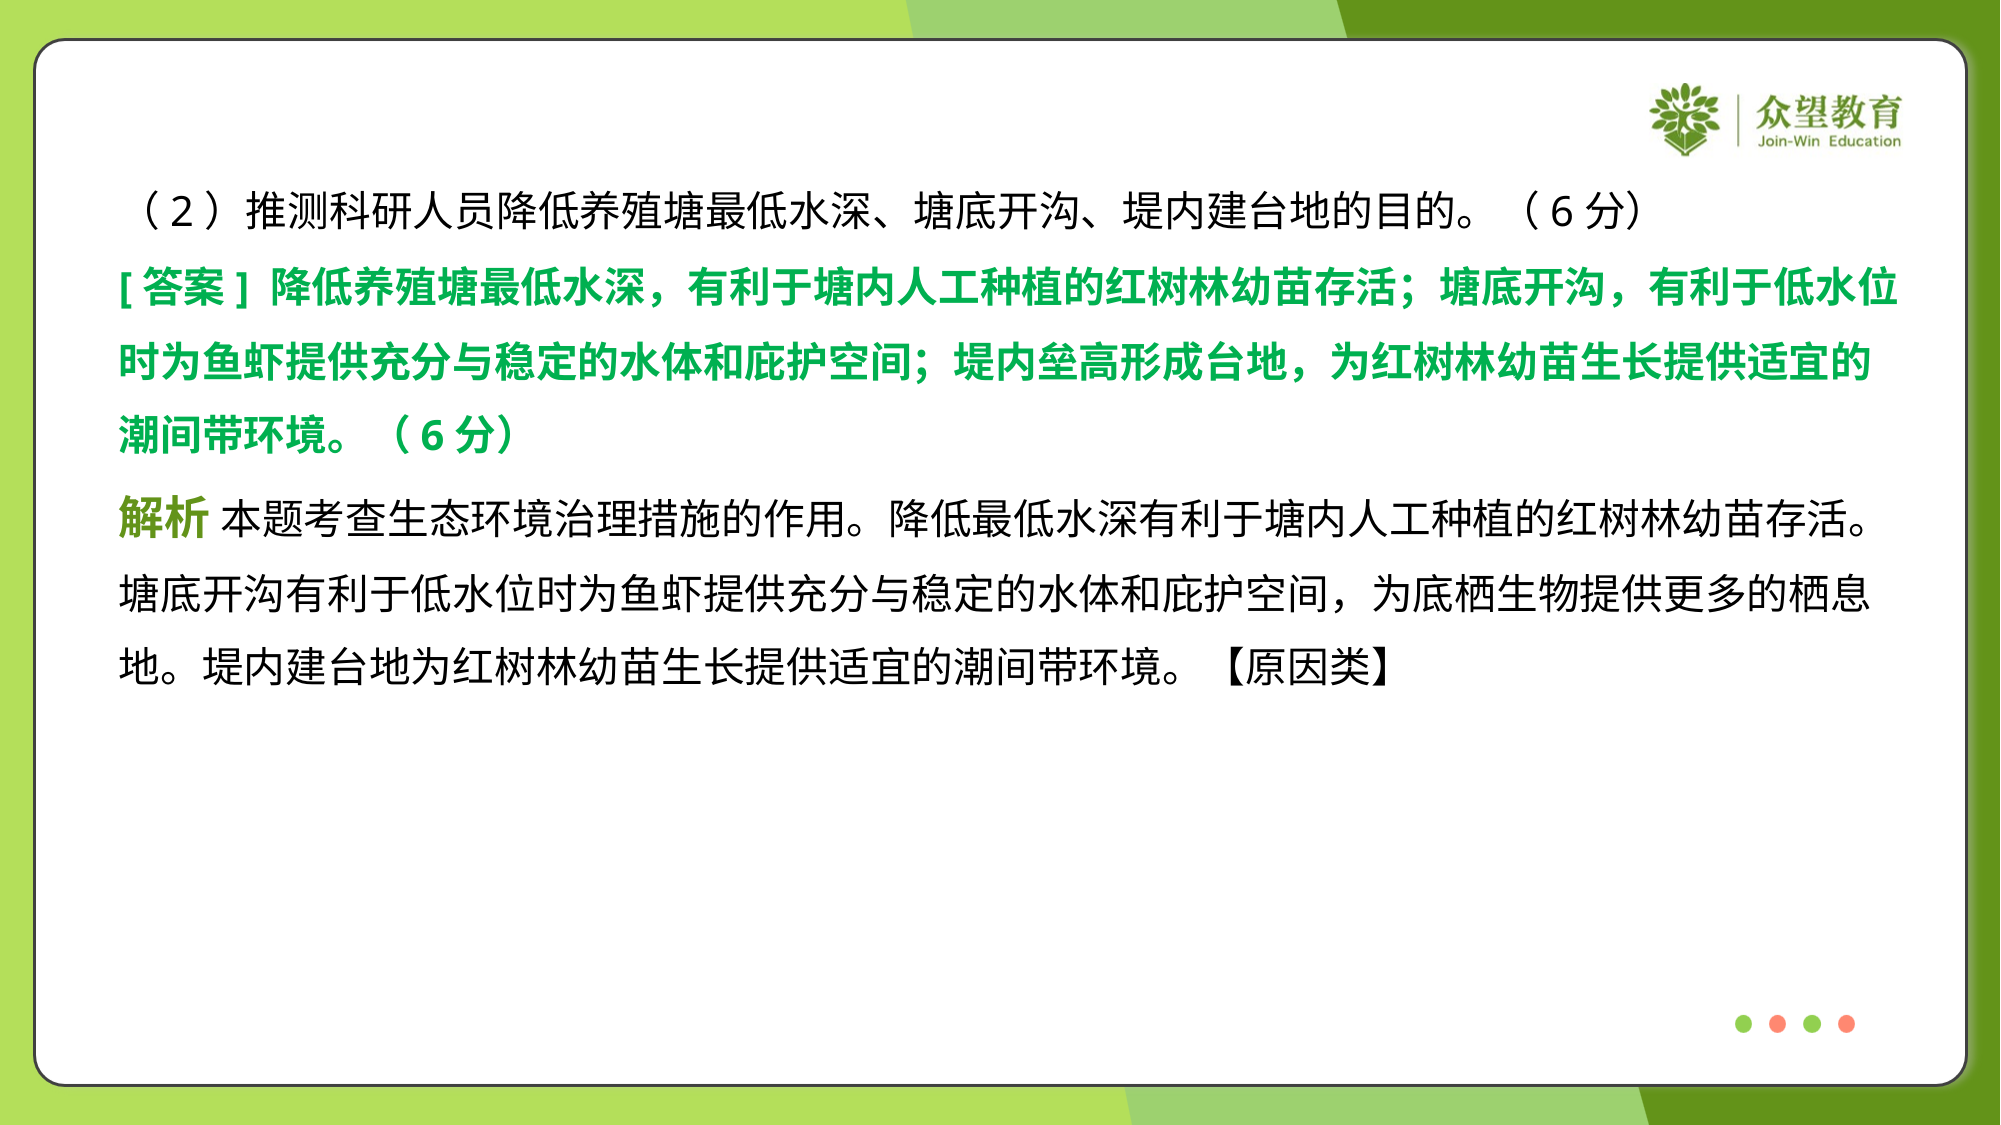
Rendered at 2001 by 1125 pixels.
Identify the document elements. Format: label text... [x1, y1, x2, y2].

text_box [答案] 降低养殖塘最低水深，有利于塘内人工种植的红树林幼苗存活；塘底开沟，有利于低水位 时为鱼虾提供充分与稳定的水体和庇护空间；堤内垒高形成台地，为红树林幼苗生长提供适宜的 潮间带环境。（6分） [118, 235, 1883, 451]
picture [0, 0, 2000, 1125]
text_box 解析 本题考查生态环境治理措施的作用。降低最低水深有利于塘内人工种植的红树林幼苗存活。 塘底开沟有利于低水位时为鱼虾提供充分与稳定的水体和庇护空间，为底栖生物提供更多的栖息 地。堤内建台地为红树林幼苗生长提供适宜的潮间带环境。【原因类】 [118, 466, 1883, 684]
text_box （2）推测科研人员降低养殖塘最低水深、塘底开沟、堤内建台地的目的。（6分） [118, 159, 1883, 227]
